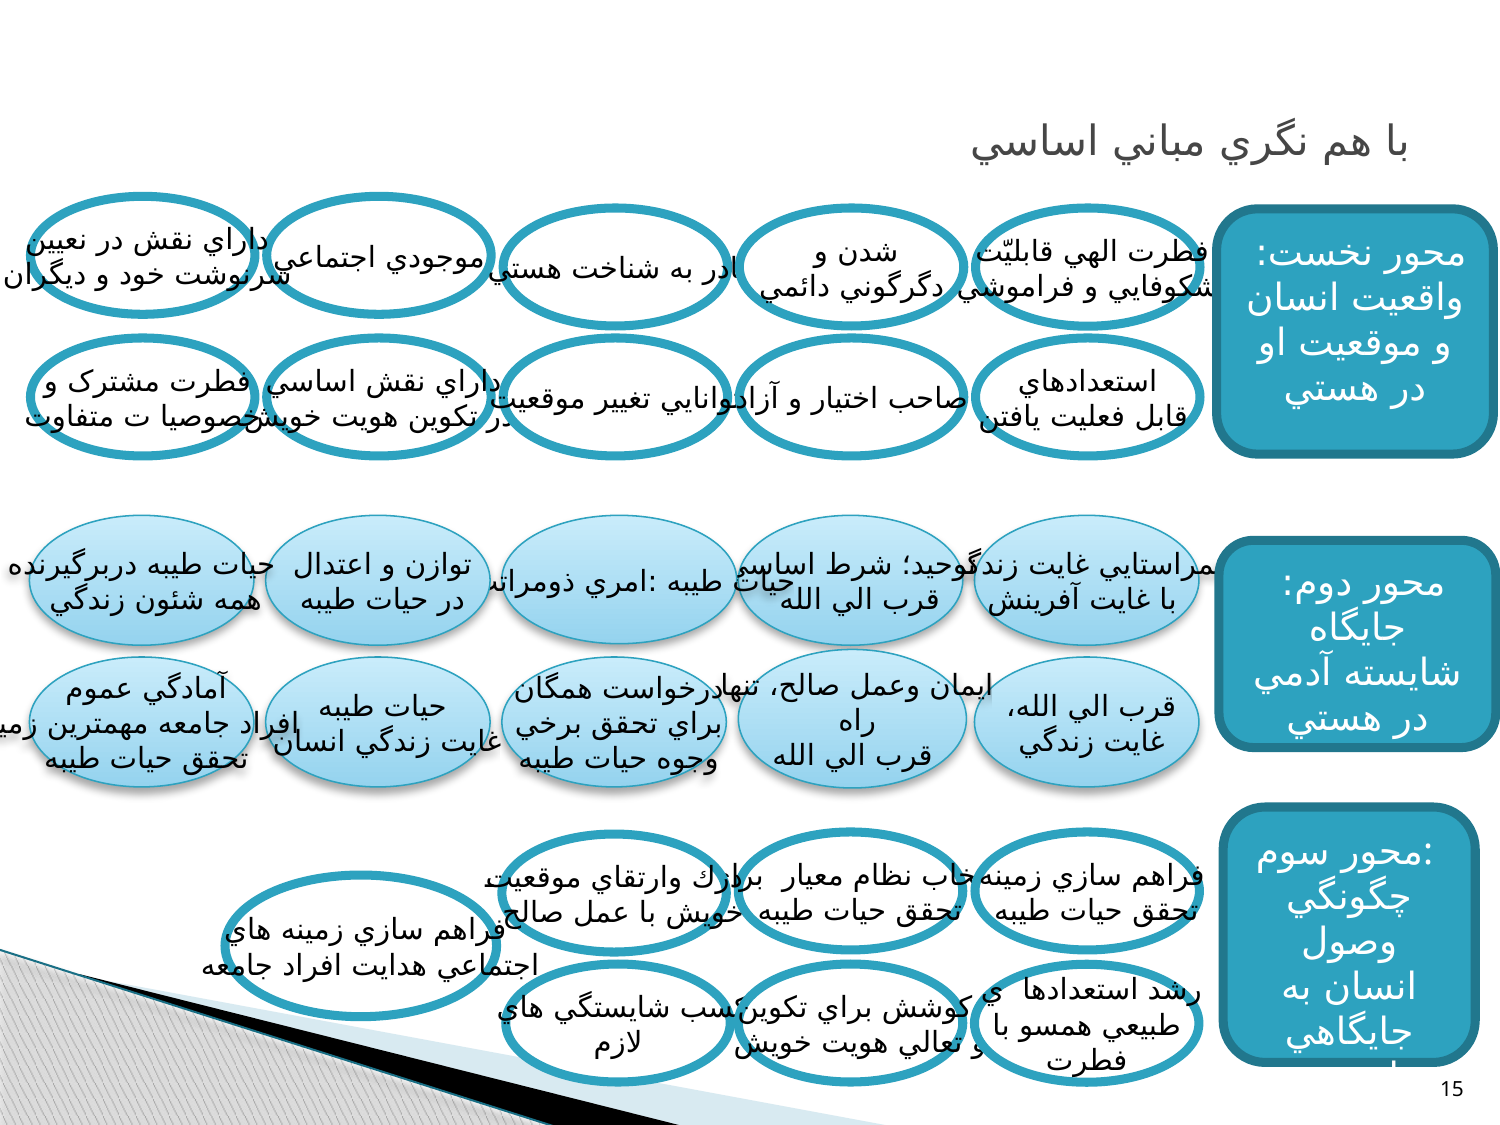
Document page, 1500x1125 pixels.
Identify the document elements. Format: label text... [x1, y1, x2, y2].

text_box قادر به شناخت هستي [498, 203, 733, 331]
title با هم نگري مباني اساسي [75, 45, 1425, 233]
text_box توازن و اعتدال در حيات طيبه [264, 514, 491, 647]
text_box توانايي تغيير موقعيت [498, 333, 733, 461]
text_box رشد استعدادها ي طبيعي همسو با فطرت [969, 959, 1204, 1087]
text_box فطرت مشترک و خصوصيا ت متفاوت [25, 333, 260, 461]
text_box فطرت الهي قابليّت شکوفايي و فراموشي [971, 203, 1205, 331]
text_box ايمان وعمل صالح، تنها راه قرب الي الله [737, 648, 968, 789]
text_box شدن و دگرگوني دائمي [734, 203, 969, 331]
text_box محور سوم: چگونگي وصول انسان به جايگاهي شايسته در هستي [1218, 802, 1480, 1067]
text_box فراهم سازي زمينه تحقق حيات طيبه [970, 827, 1204, 955]
text_box درك وارتقاي موقعيت خويش با عمل صالح [497, 829, 731, 957]
text_box قرب الي الله، غايت زندگي [973, 656, 1200, 788]
text_box داراي نقش اساسي در تکوين هويت خويش [262, 333, 496, 461]
text_box کوشش براي تکوين و تعالي هويت خويش [733, 959, 968, 1087]
text_box حيات طيبه دربرگيرنده همه شئون زندگي [28, 514, 255, 647]
text_box حيات طيبه غايت زندگي انسان [264, 656, 491, 788]
slide_number 15 [1418, 1051, 1479, 1112]
text_box استعدادهاي قابل فعليت يافتن [971, 333, 1205, 461]
text_box محور دوم: جايگاه شايسته آدمي در هستي [1214, 535, 1500, 753]
text_box آمادگي عموم افراد جامعه مهمترين زمينه تحقق حيات طيبه [28, 656, 255, 788]
text_box موجودي اجتماعي [262, 191, 496, 319]
text_box کسب شايستگي هاي لازم [501, 959, 734, 1087]
text_box انتخاب نظام معيار براي تحقق حيات طيبه [733, 827, 968, 955]
text_box صاحب اختيار و آزاد [734, 333, 969, 461]
text_box محور نخست: واقعيت انسان و موقعيت او در هستي [1212, 204, 1498, 459]
text_box همراستايي غايت زندگي با غايت آفرينش [973, 514, 1200, 647]
text_box درخواست همگان براي تحقق برخي وجوه حيات طيبه [501, 656, 728, 788]
text_box فراهم سازي زمينه هاي اجتماعي هدايت افراد جامعه [220, 870, 502, 1022]
text_box داراي نقش در نعيين سرنوشت خود و ديگران [25, 191, 260, 319]
text_box حيات طيبه :امري ذومراتب [501, 514, 738, 645]
text_box توحيد؛ شرط اساسي قرب الي الله [739, 514, 964, 647]
